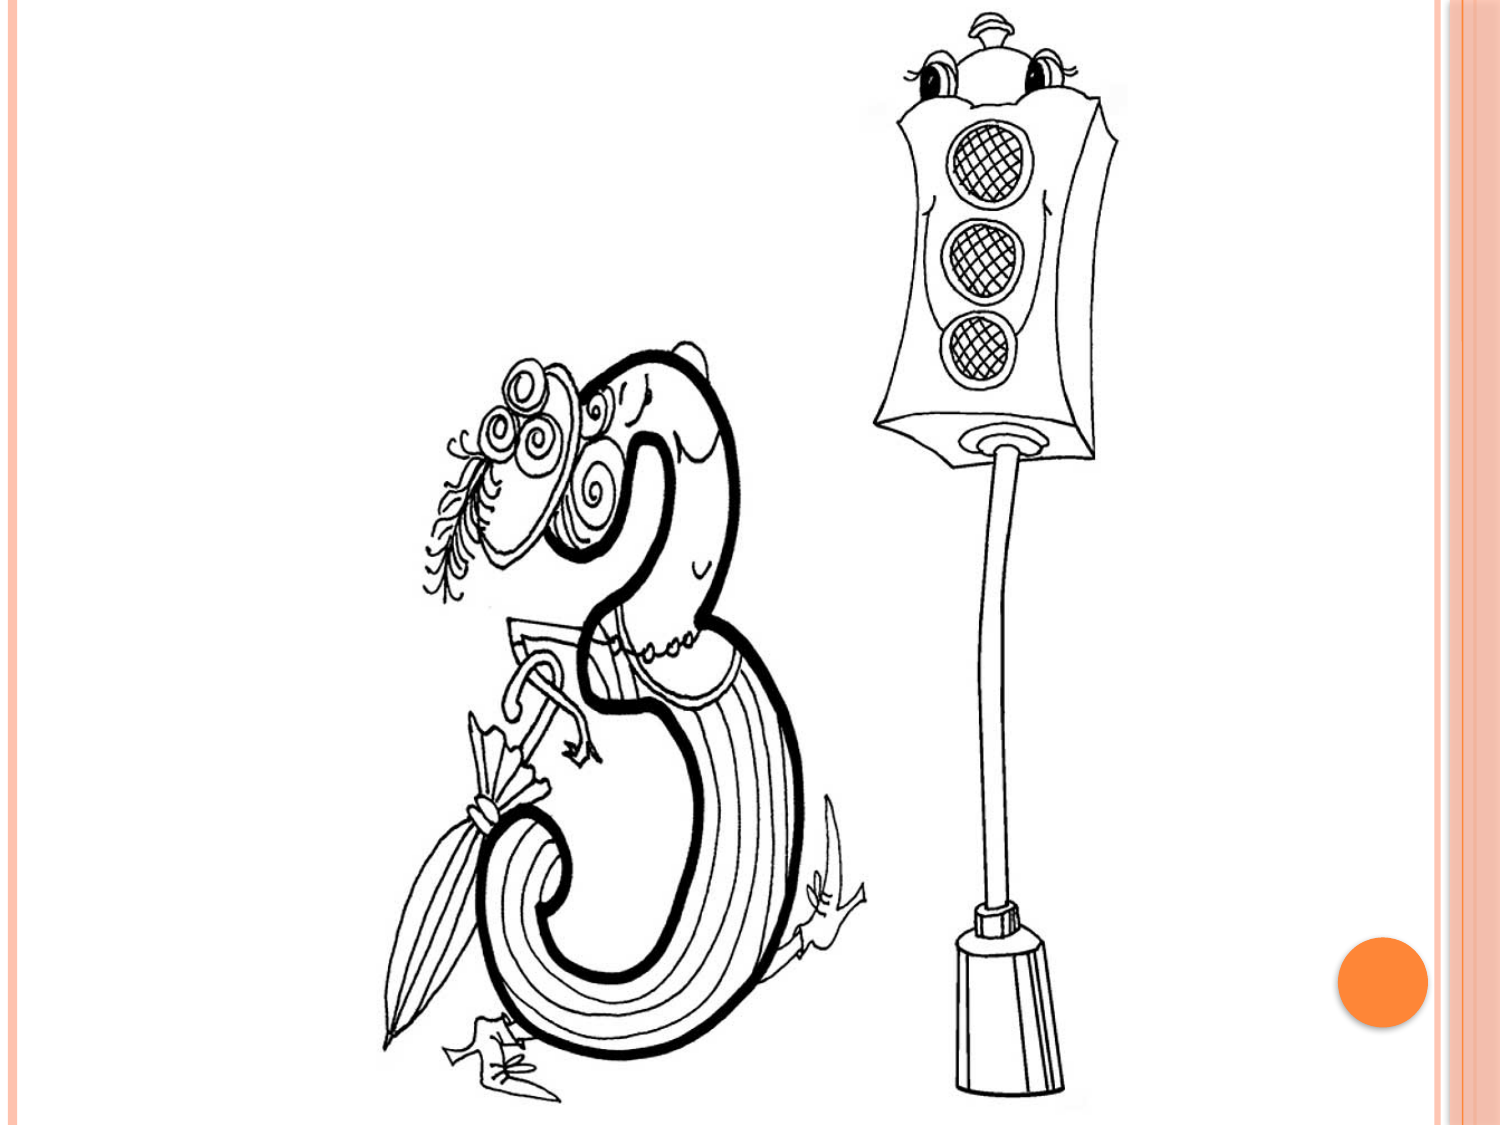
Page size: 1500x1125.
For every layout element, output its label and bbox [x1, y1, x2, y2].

picture [359, 0, 1141, 1125]
